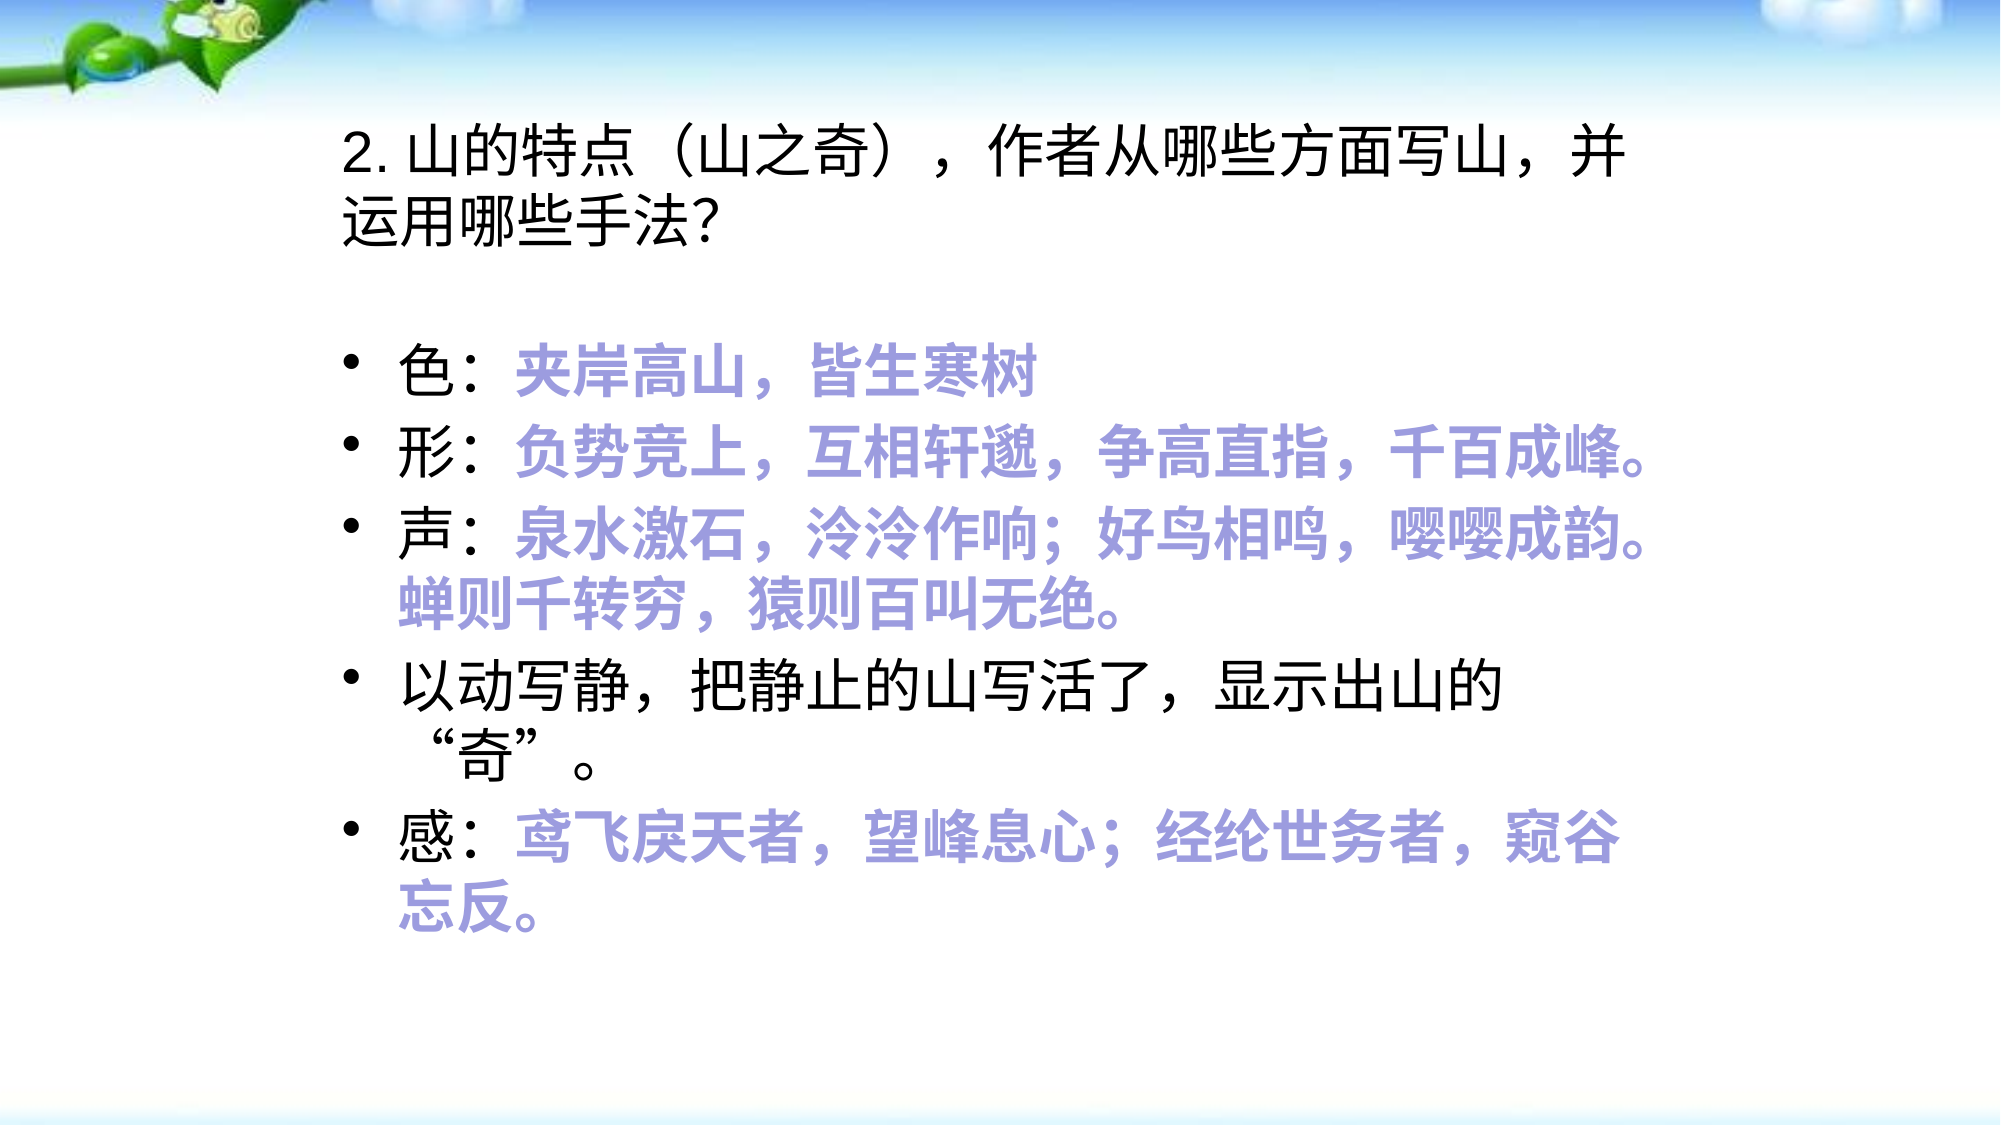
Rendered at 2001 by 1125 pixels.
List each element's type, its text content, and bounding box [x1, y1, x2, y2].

title 2.山的特点（山之奇），作者从哪些方面写山，并运用哪些手法？ [326, 90, 1677, 278]
picture [0, 0, 2001, 1125]
list 色：夹岸高山，皆生寒树 形：负势竞上，互相轩邈，争高直指，千百成峰。 声：泉水激石，泠泠作响；好鸟相鸣，嘤嘤成韵。蝉则千转穷，猿则百叫无绝。 以动写静，把静止的山写活了，显示出山的“奇”。 感：鸢飞戾天者，望峰息心；经纶世务者，窥谷忘反。 [326, 326, 1677, 1069]
